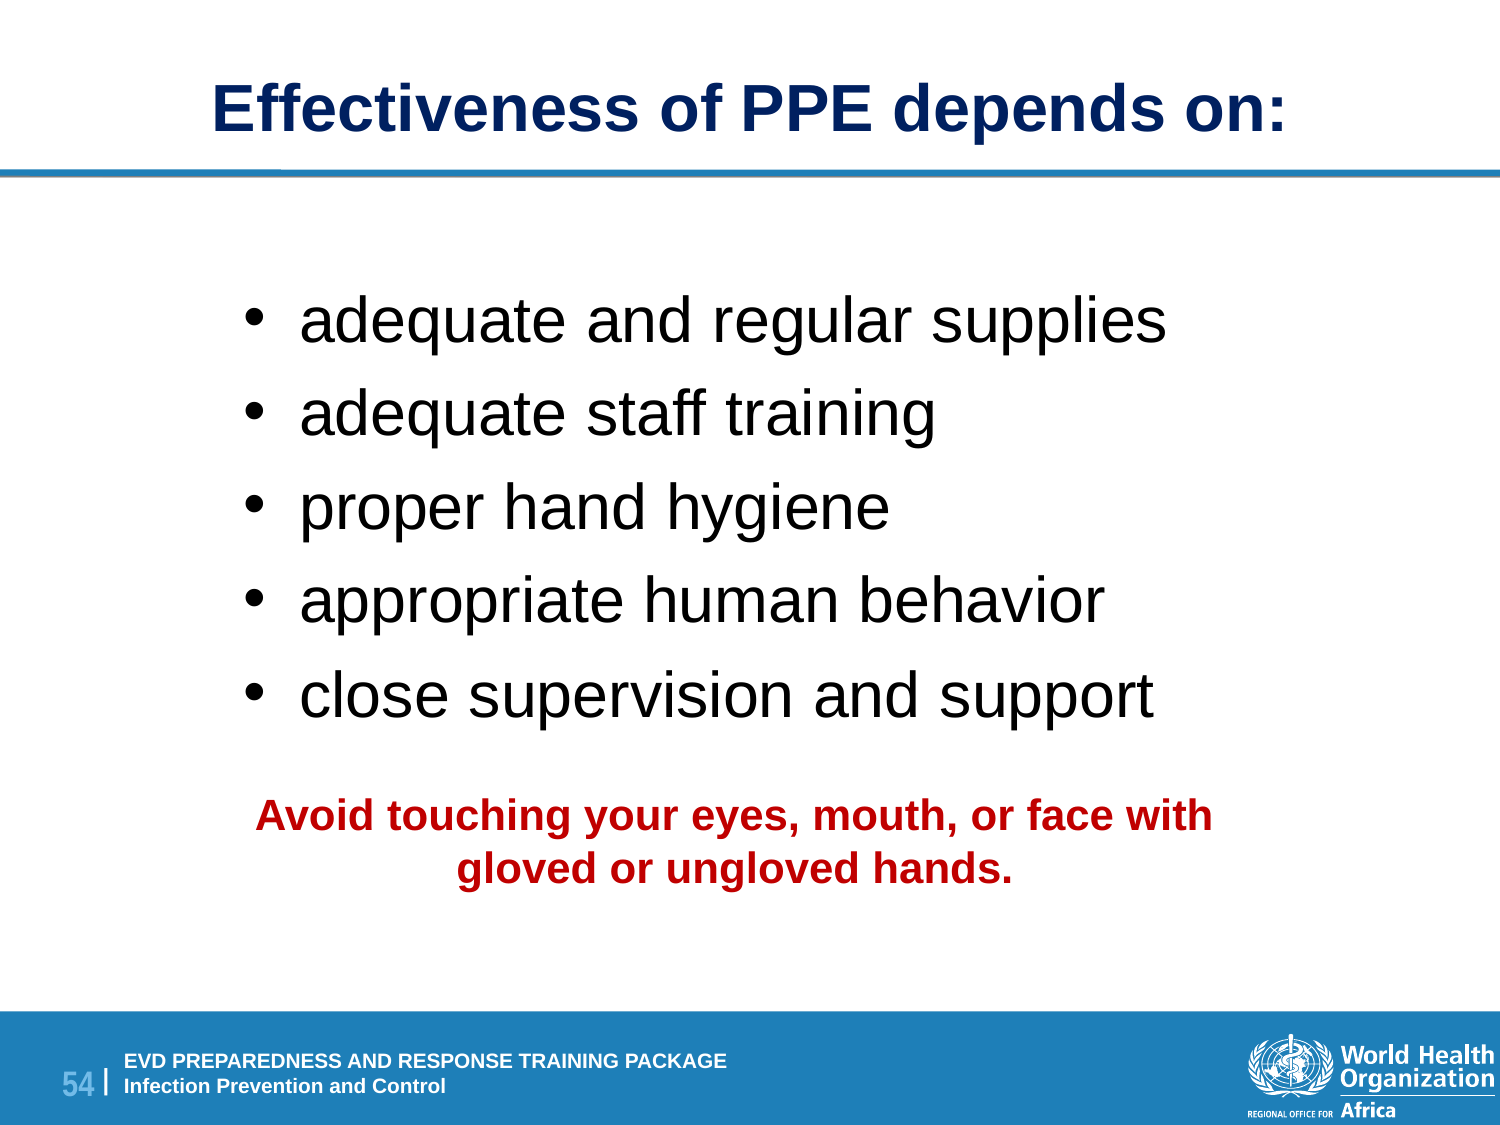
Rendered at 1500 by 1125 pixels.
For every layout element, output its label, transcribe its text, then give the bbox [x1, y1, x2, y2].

title Effectiveness of PPE depends on: [0, 0, 1500, 185]
text_box adequate and regular supplies adequate staff training proper hand hygiene appropriate human behavior close supervision and support [241, 277, 1199, 730]
text_box Avoid touching your eyes, mouth, or face with gloved or ungloved hands. [182, 786, 1284, 892]
